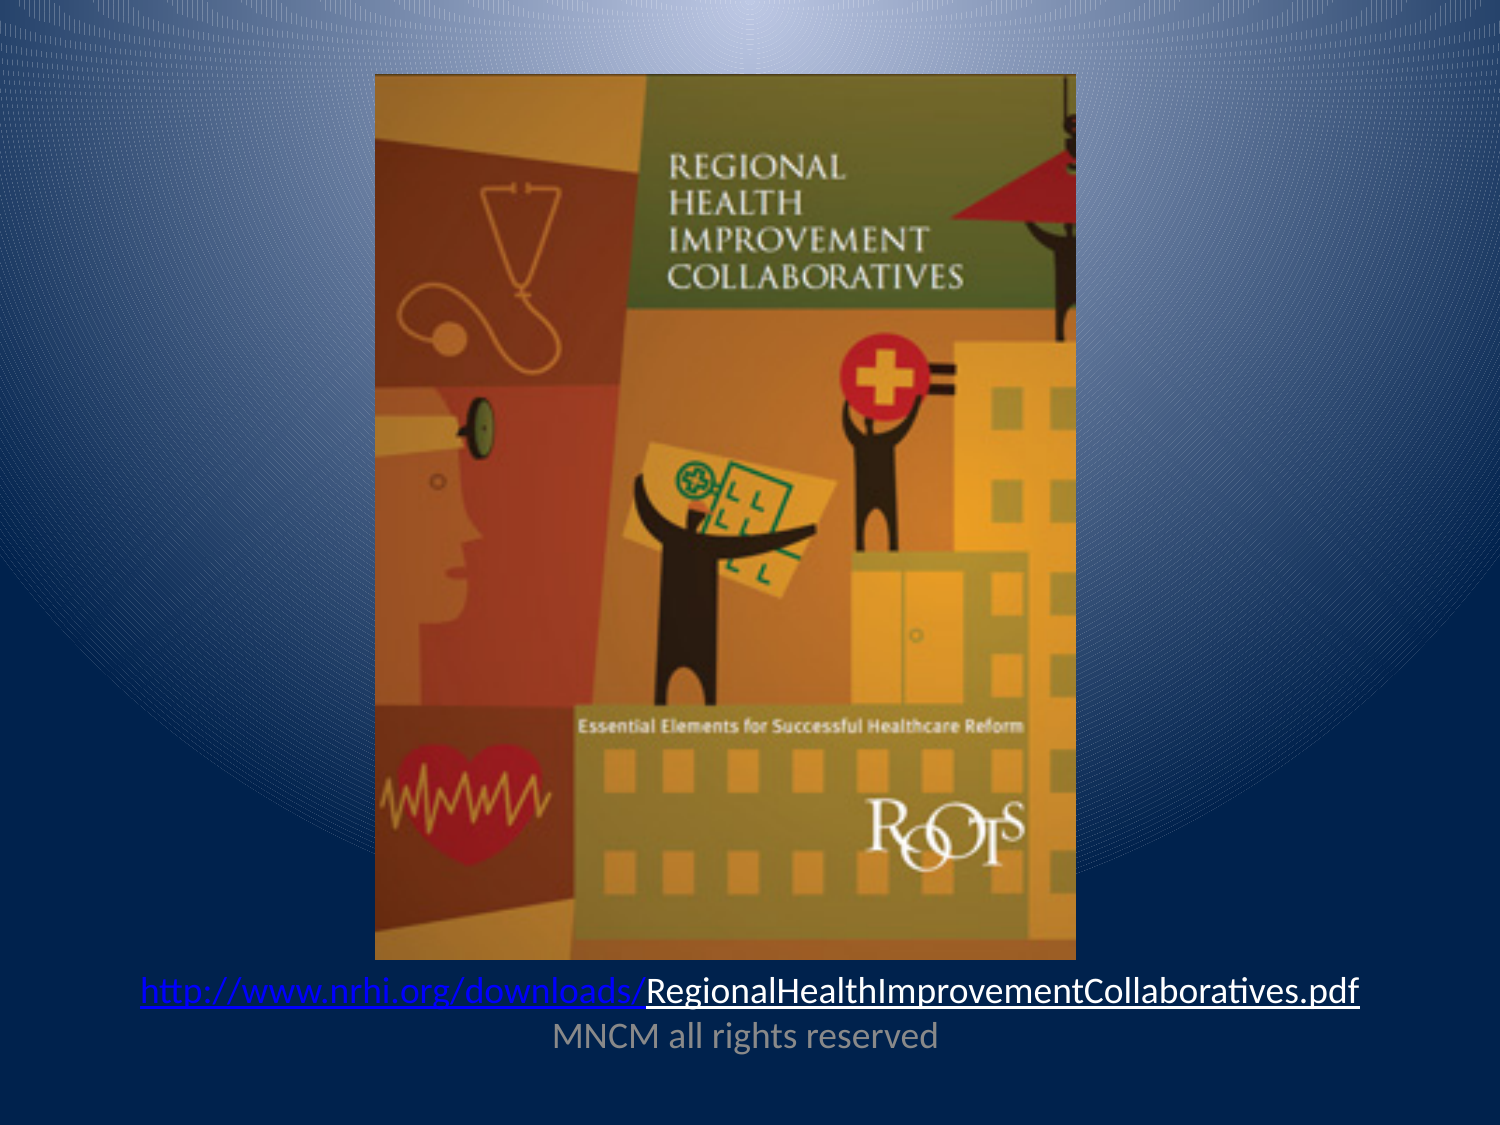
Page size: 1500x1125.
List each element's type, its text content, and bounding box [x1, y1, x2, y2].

picture [374, 74, 1076, 960]
title http://www.nrhi.org/downloads/RegionalHealthImprovementCollaboratives.pdf MNCM all rights reserved [74, 962, 1426, 1125]
